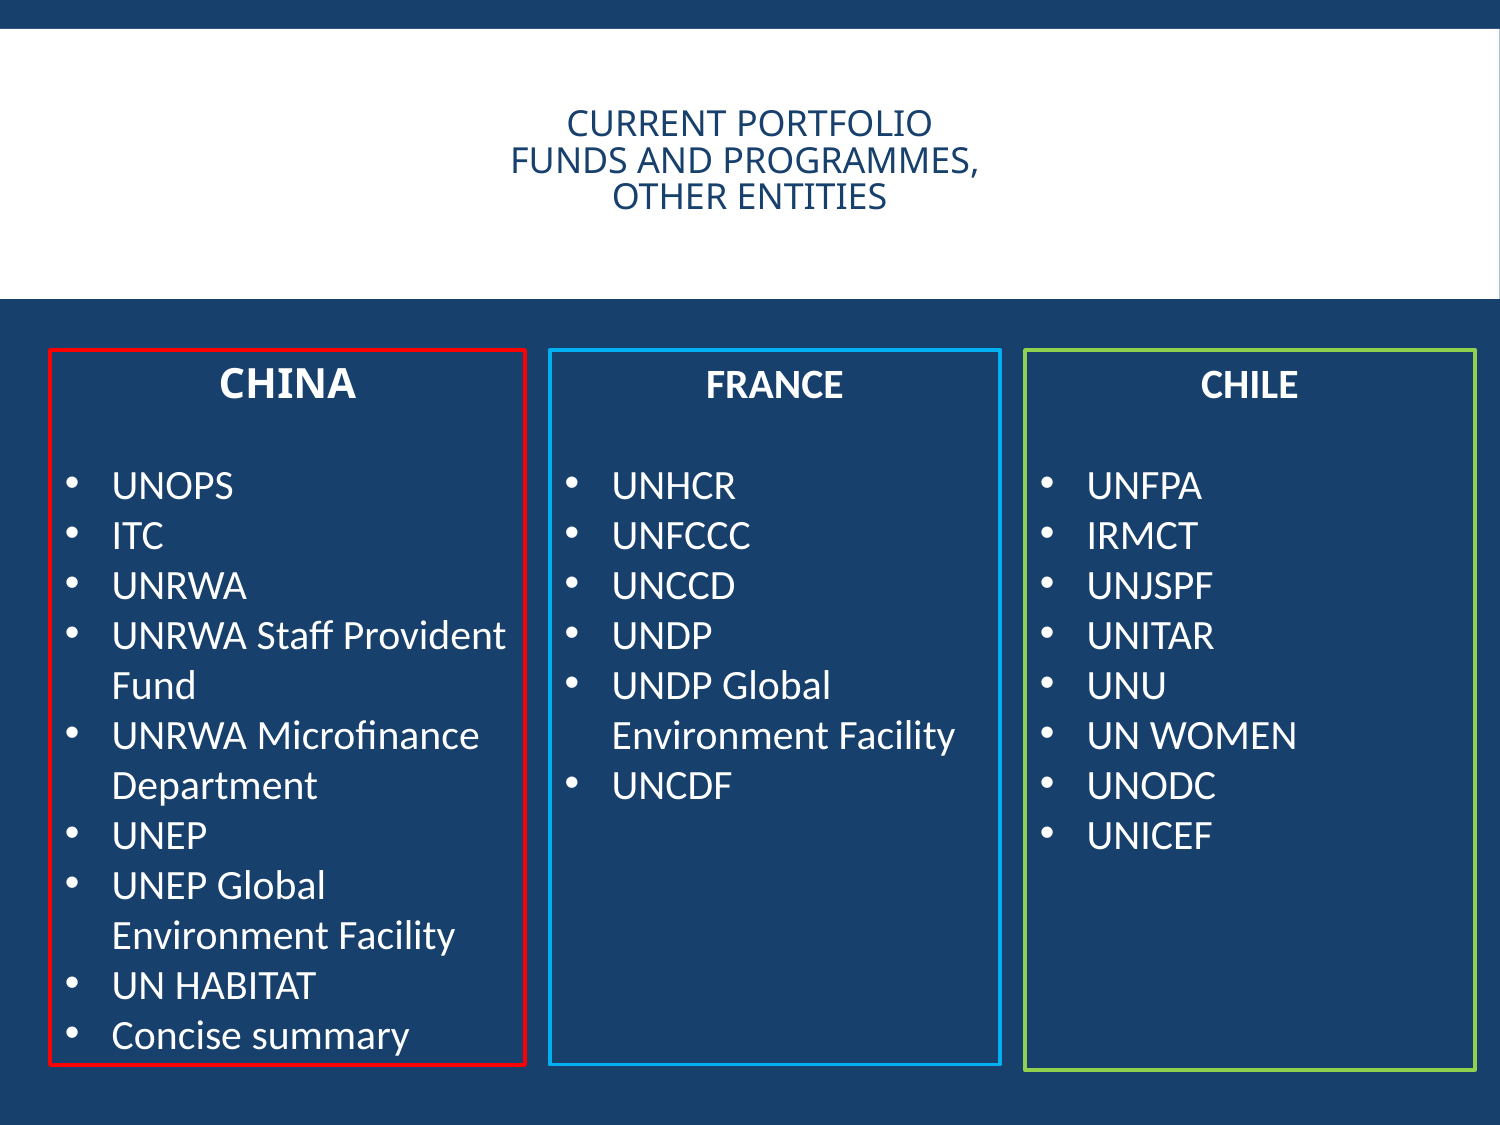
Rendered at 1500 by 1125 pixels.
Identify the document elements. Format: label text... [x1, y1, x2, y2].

title Current portfolio Funds and programmes, other entities [0, 99, 1500, 225]
text_box CHINA UNOPS ITC UNRWA UNRWA Staff Provident Fund UNRWA Microfinance Department UNEP UNEP Global Environment Facility UN HABITAT Concise summary [50, 349, 525, 1065]
text_box CHILE UNFPA IRMCT UNJSPF UNITAR UNU UN WOMEN UNODC UNICEF [1024, 349, 1475, 1070]
text_box FRANCE UNHCR UNFCCC UNCCD UNDP UNDP Global Environment Facility UNCDF [549, 349, 1000, 1065]
